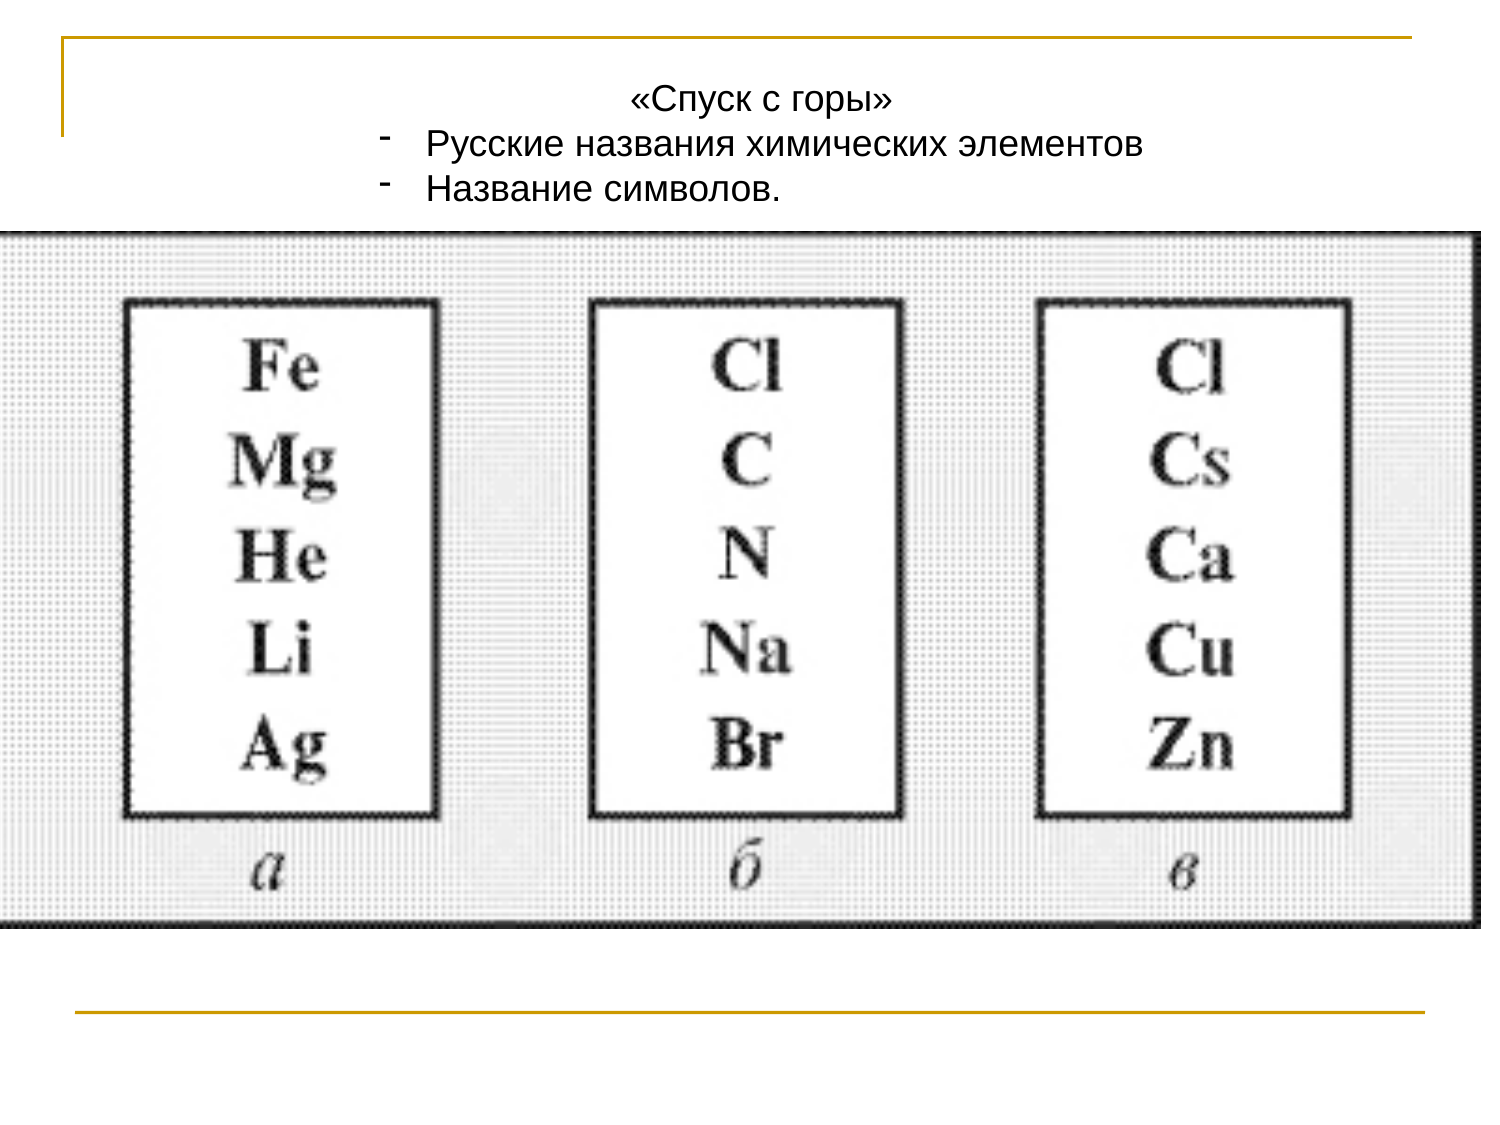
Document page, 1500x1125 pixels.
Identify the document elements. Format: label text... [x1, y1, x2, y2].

text_box «Спуск с горы» Русские названия химических элементов Название символов. [363, 66, 1160, 230]
picture [0, 231, 1482, 929]
